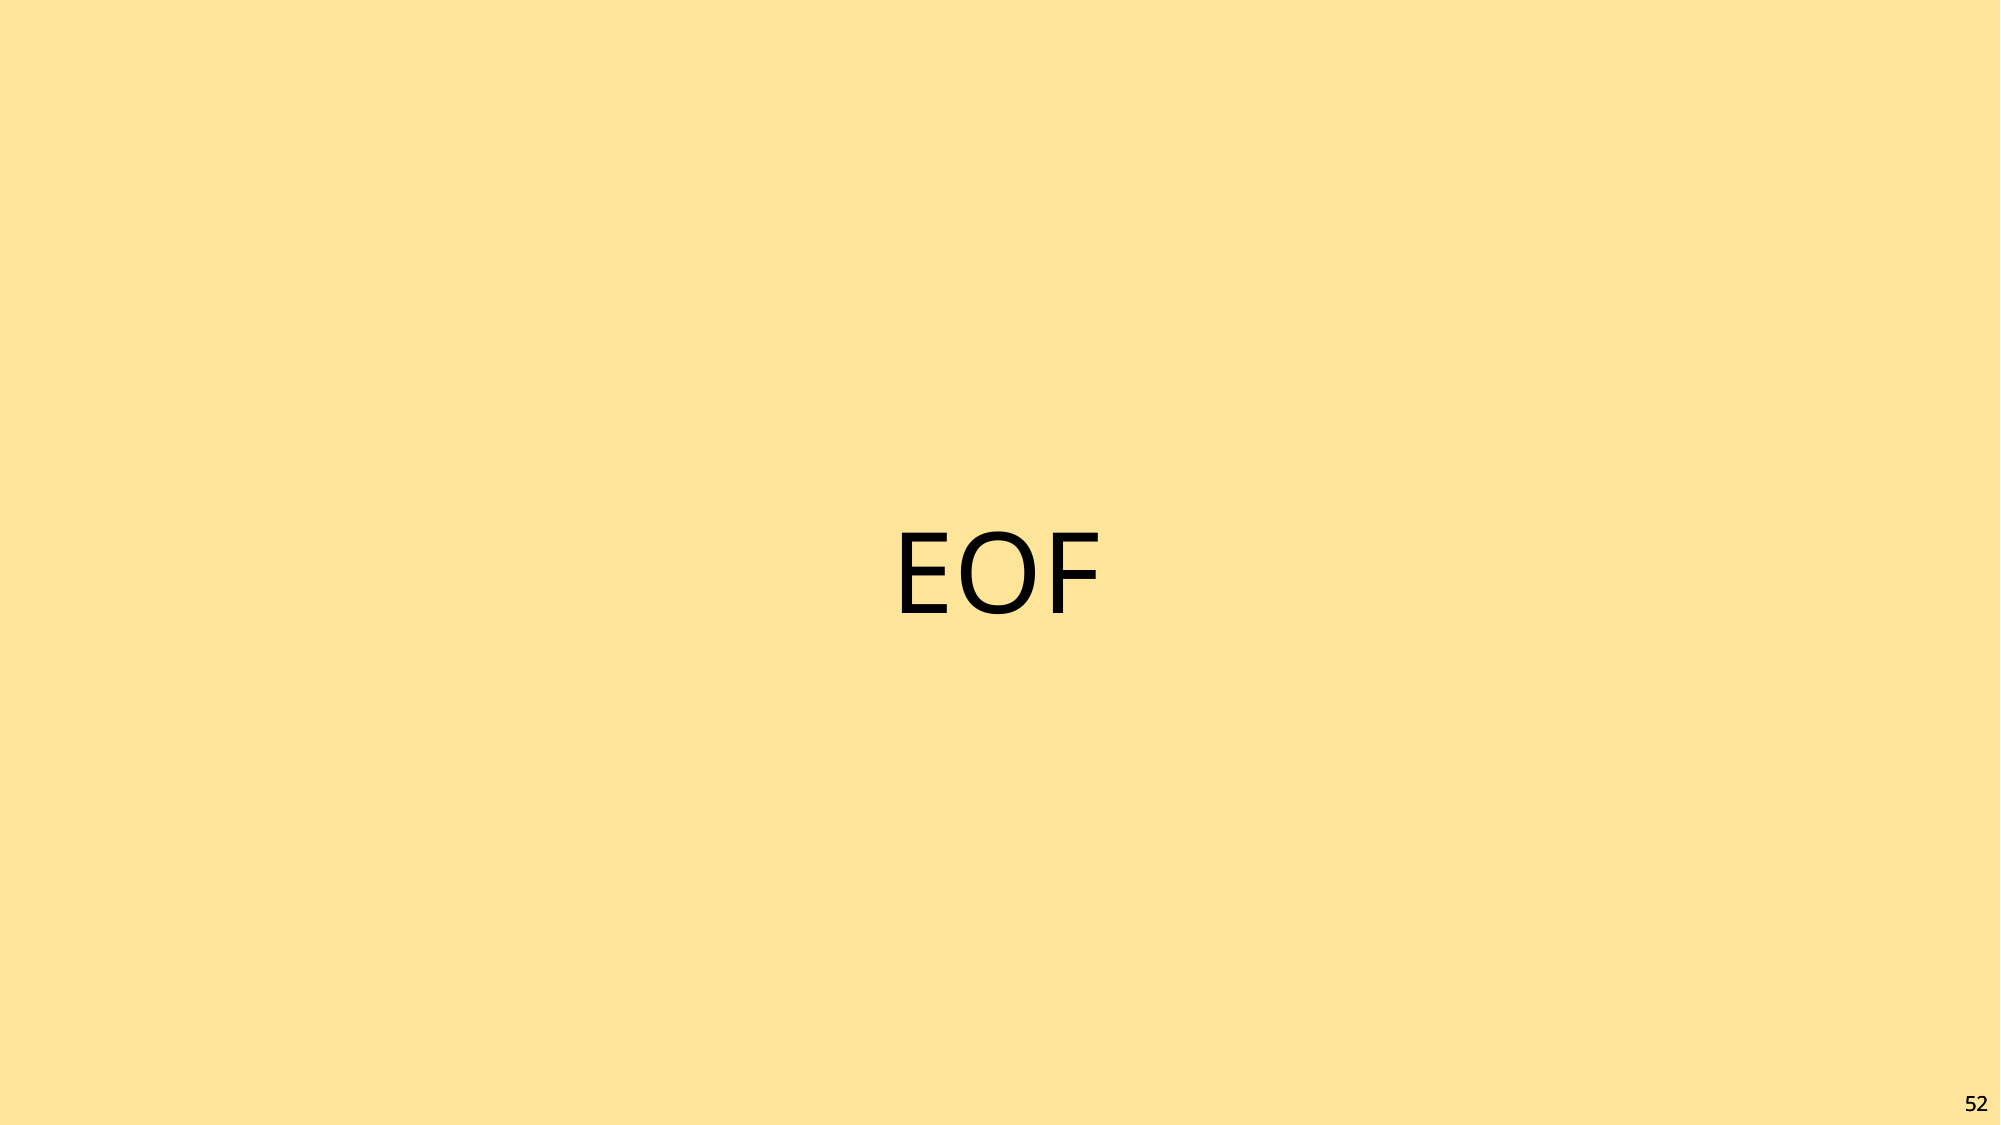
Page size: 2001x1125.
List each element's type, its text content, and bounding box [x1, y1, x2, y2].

text_box EOF [125, 298, 1867, 827]
